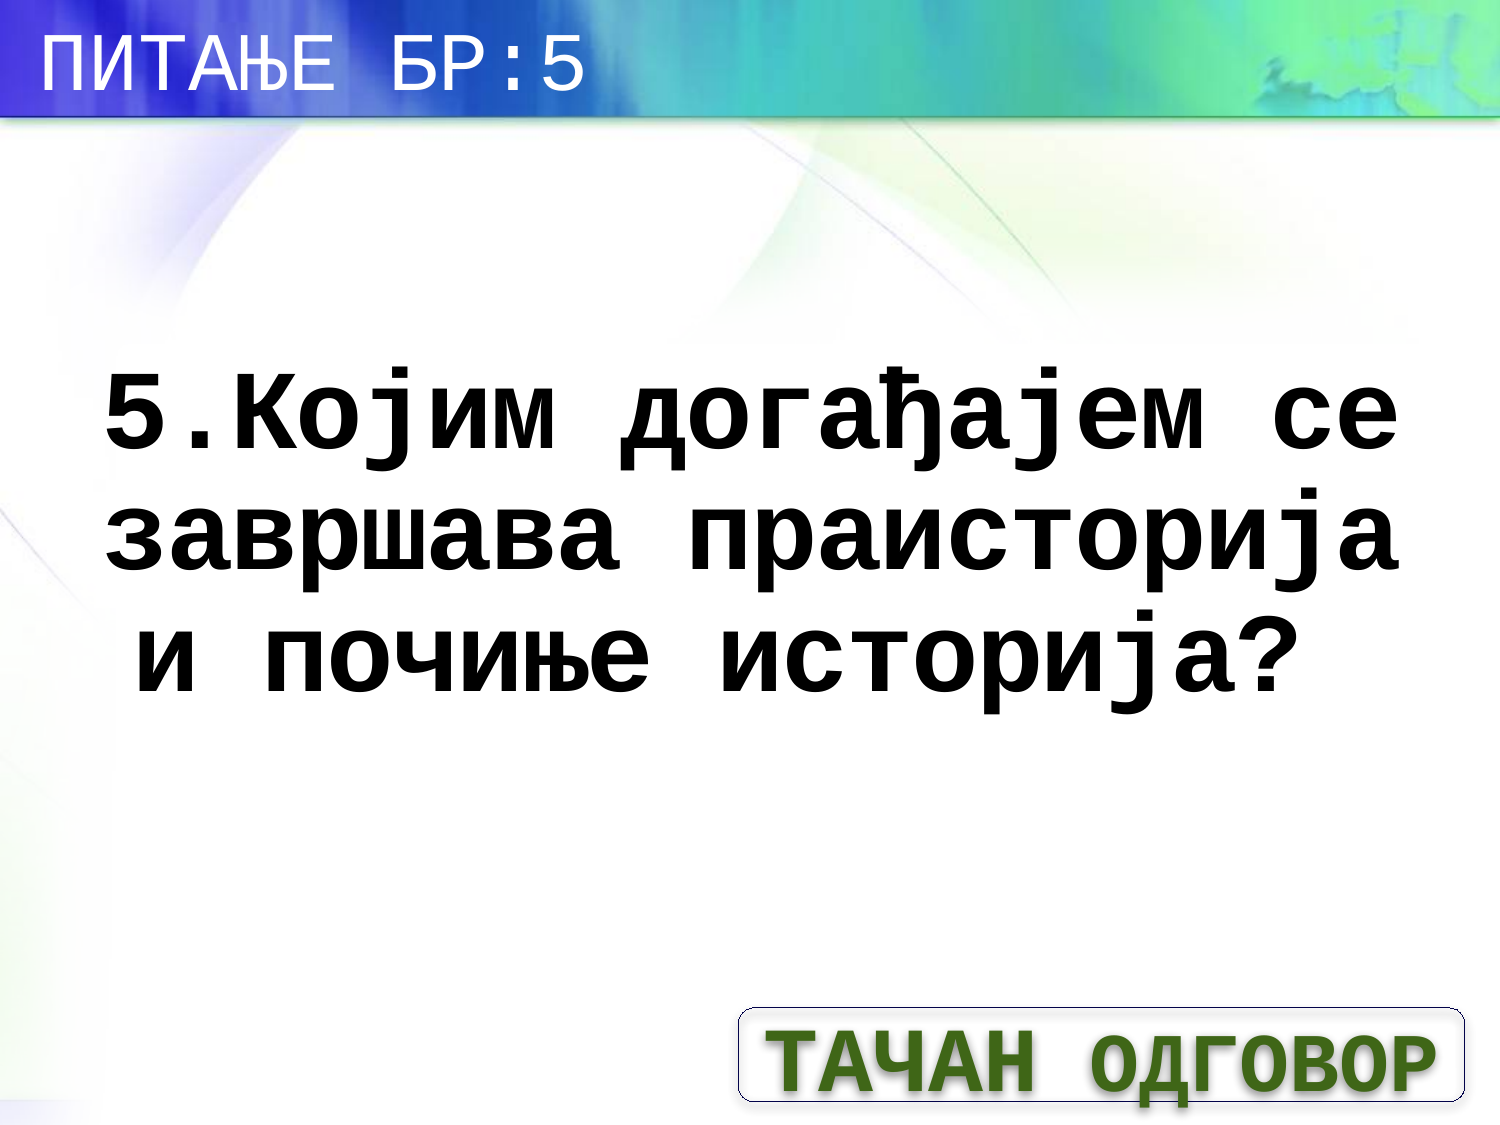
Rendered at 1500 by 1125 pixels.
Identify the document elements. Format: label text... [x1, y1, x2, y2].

title 5.Којим догађајем се завршава праисторија и почиње историја? [58, 140, 1442, 926]
text_box ПИТАЊЕ БР:5 [23, 0, 621, 115]
picture [0, 0, 1500, 1125]
text_box ТАЧАН ОДГОВОР [738, 1007, 1465, 1102]
